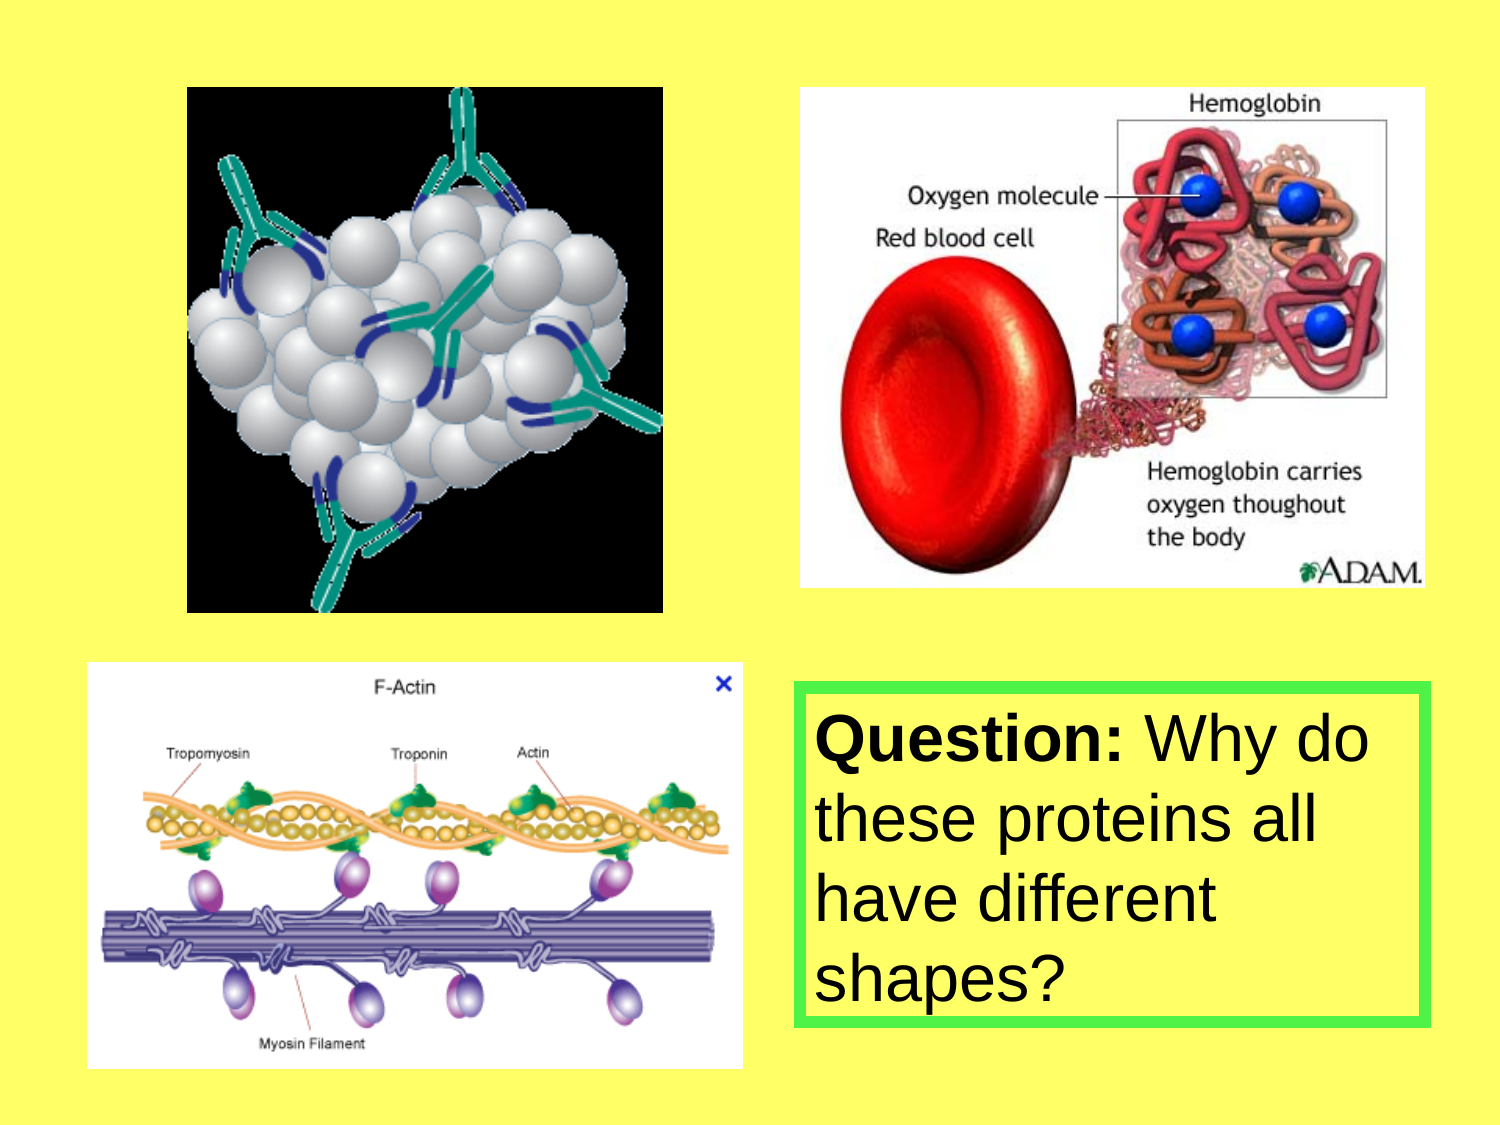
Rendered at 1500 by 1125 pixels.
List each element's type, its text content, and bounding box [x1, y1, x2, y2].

picture [799, 87, 1426, 588]
text_box A [795, 682, 1430, 1027]
picture [87, 662, 743, 1069]
picture [187, 87, 663, 614]
text_box Question: Why do these proteins all have different shapes? [800, 687, 1425, 1023]
